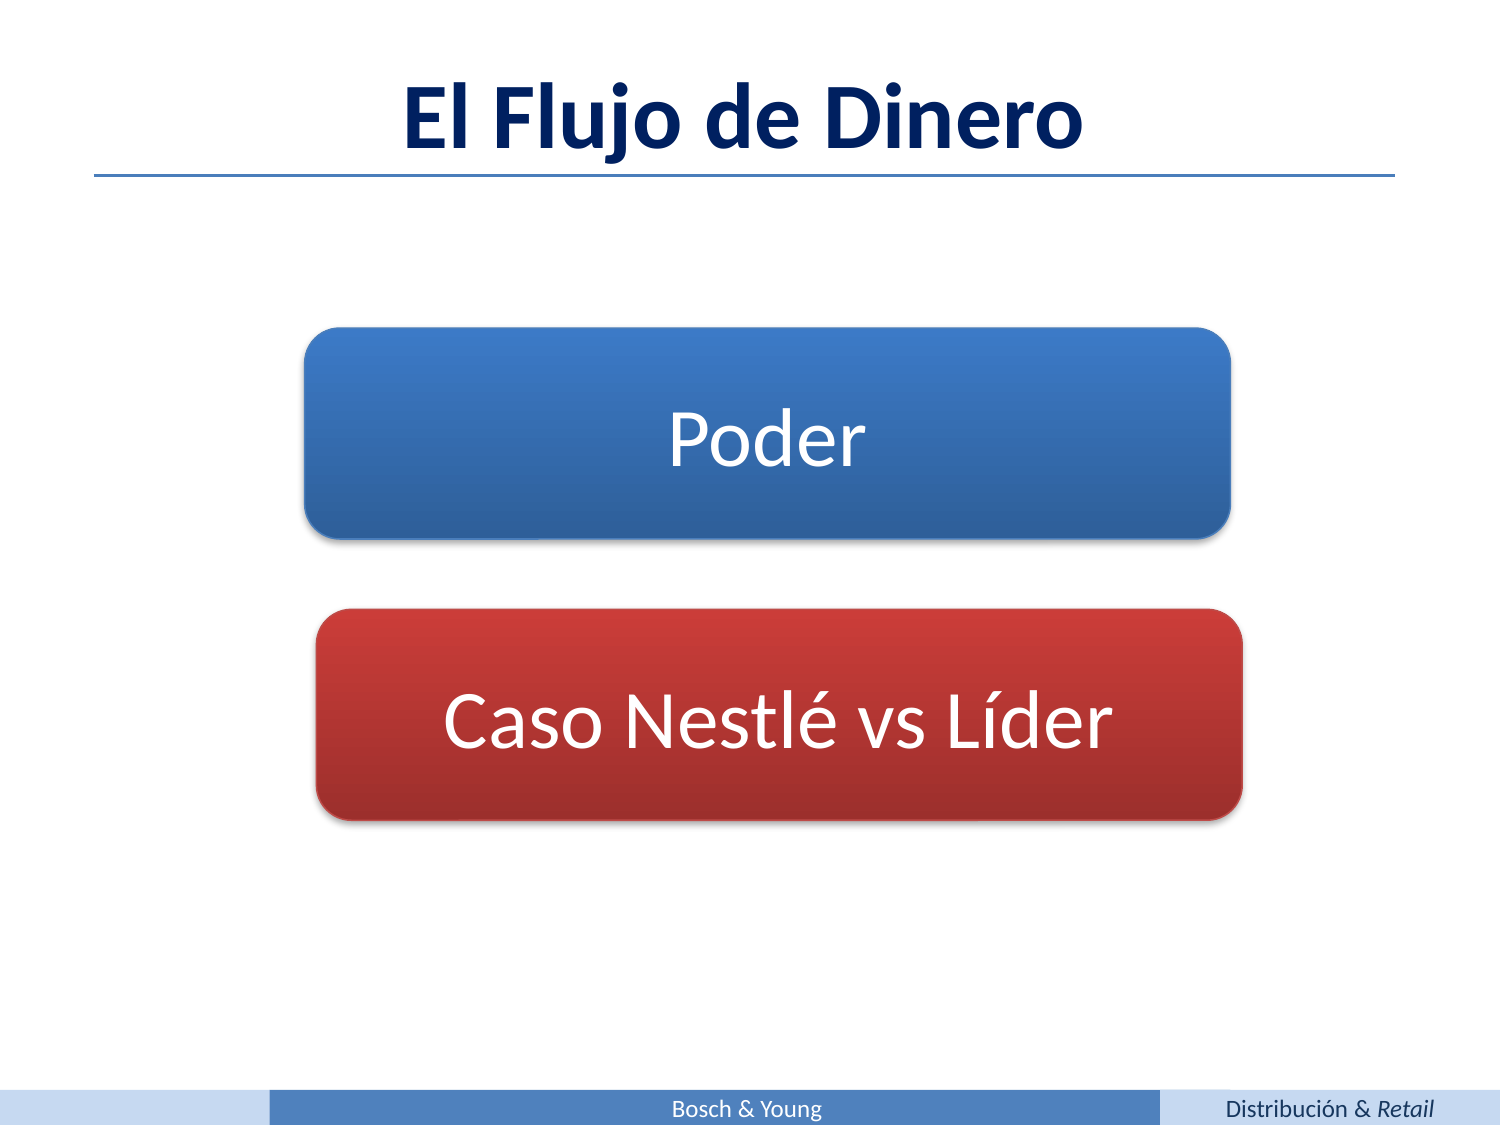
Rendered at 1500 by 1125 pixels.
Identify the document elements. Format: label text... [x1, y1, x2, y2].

text_box [0, 1088, 272, 1125]
text_box Distribución & Retail [1158, 1088, 1500, 1125]
text_box Bosch & Young [272, 1088, 1158, 1125]
text_box Caso Nestlé vs Líder [315, 608, 1243, 822]
text_box Poder [303, 327, 1232, 540]
text_box El Flujo de Dinero [58, 46, 1430, 175]
